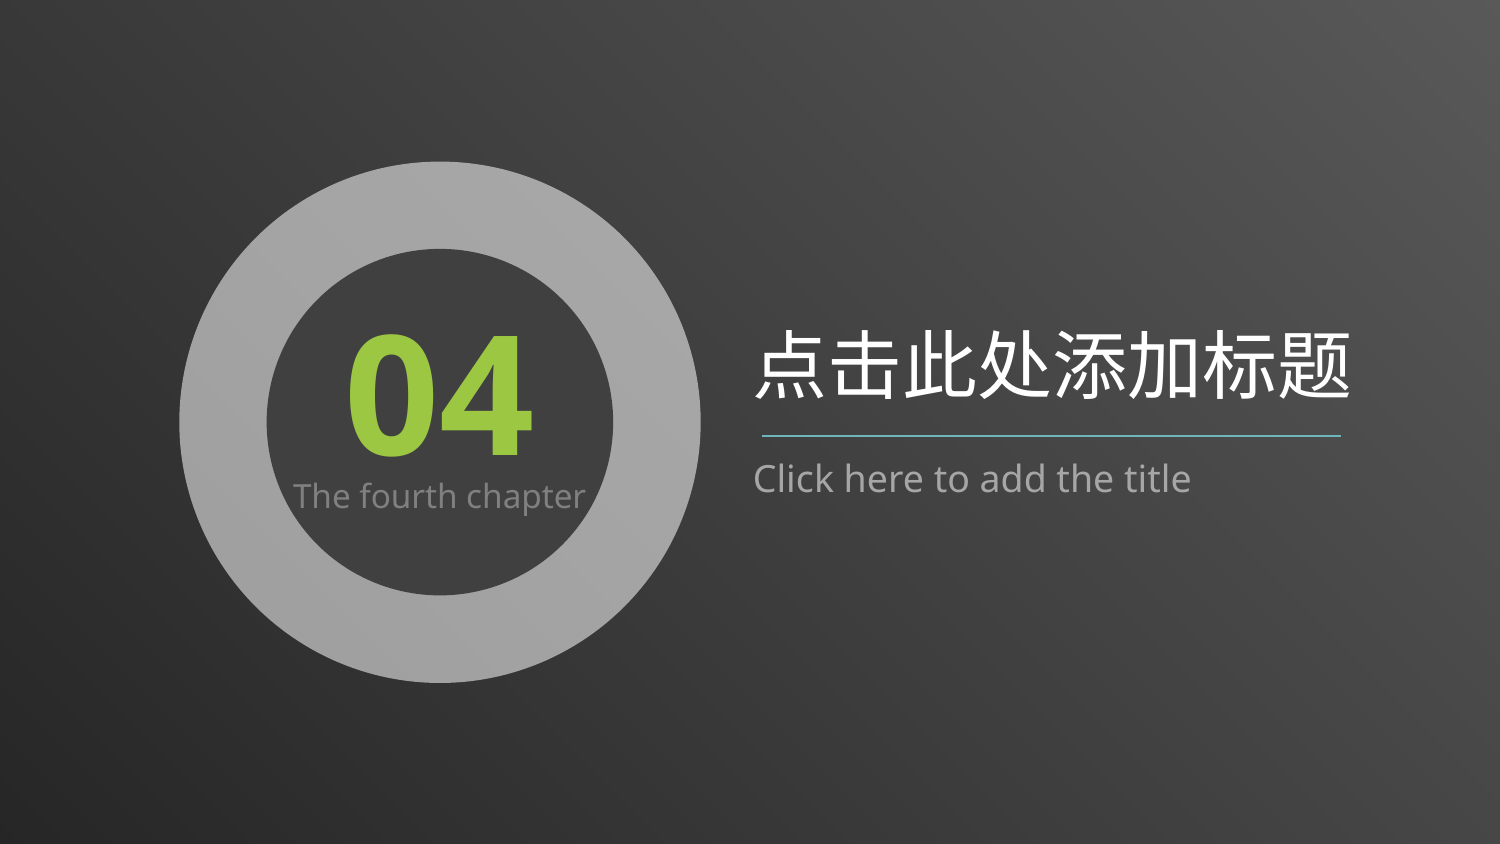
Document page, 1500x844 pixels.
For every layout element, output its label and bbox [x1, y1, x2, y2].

text_box [179, 161, 701, 684]
text_box [737, 310, 1398, 509]
